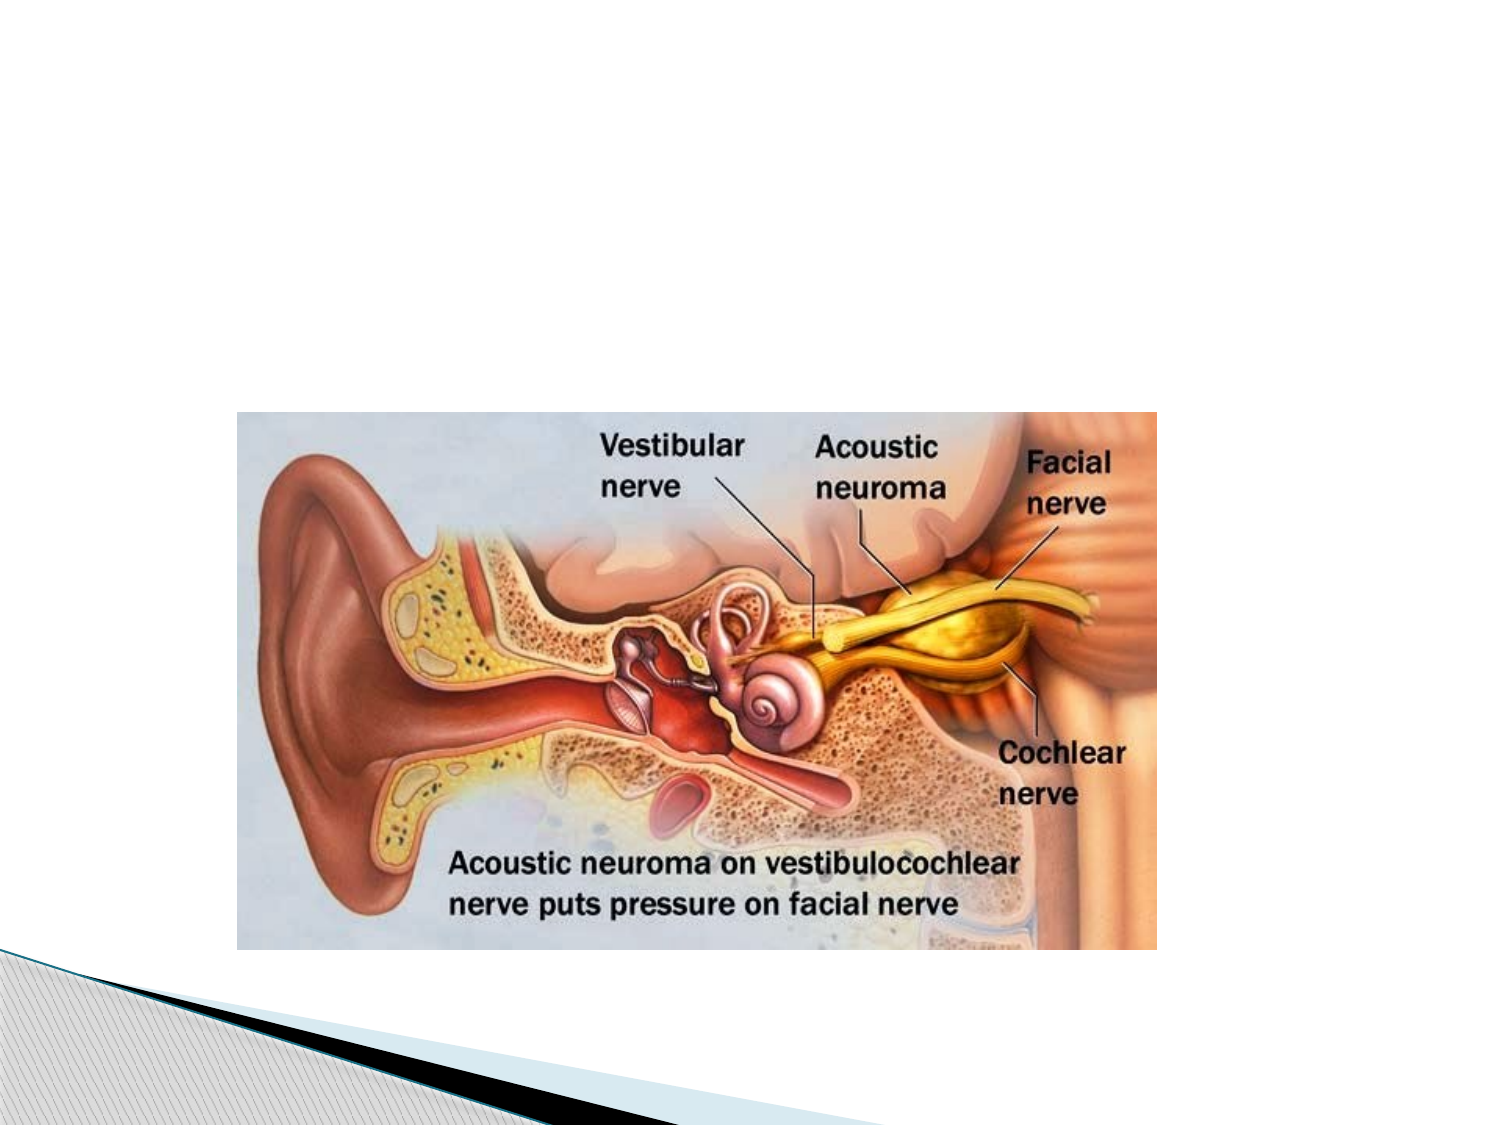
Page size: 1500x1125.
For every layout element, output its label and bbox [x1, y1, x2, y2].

picture [237, 412, 1157, 951]
